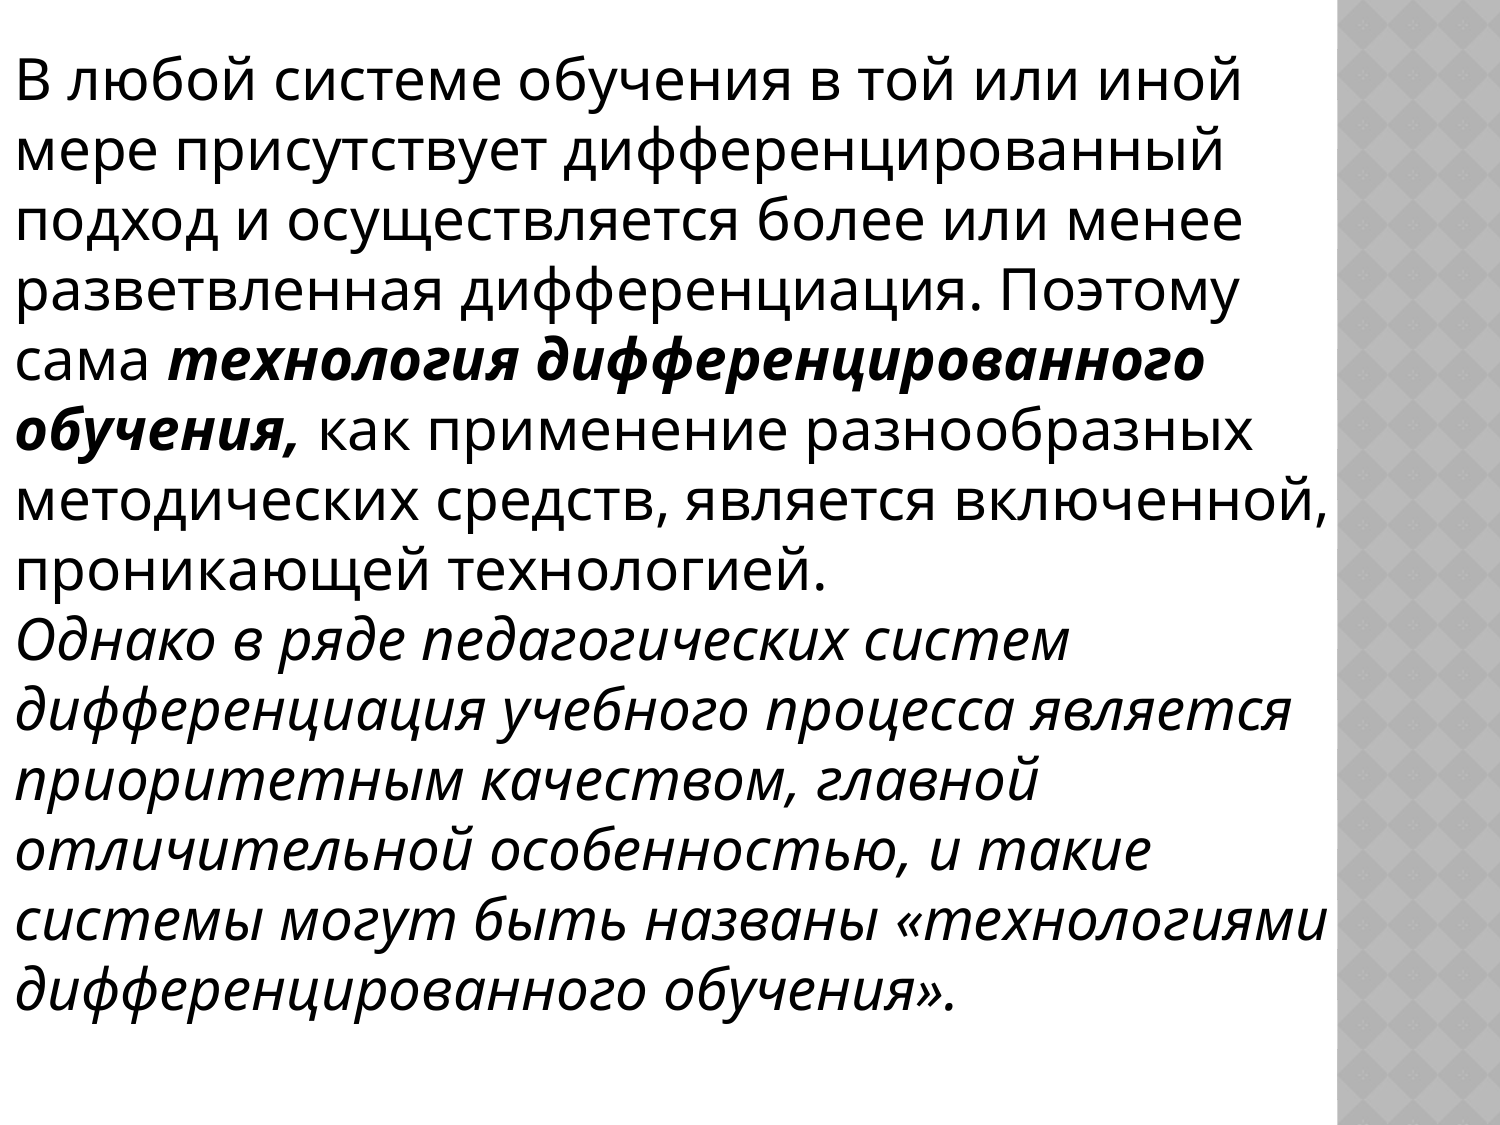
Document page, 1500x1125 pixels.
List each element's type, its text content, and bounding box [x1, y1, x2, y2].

text_box В любой системе обучения в той или иной мере присутствует дифференцированный подход и осуществляется более или менее разветвленная дифференциация. Поэтому сама технология дифференцированного обучения, как применение разнообразных методических средств, является включенной, проникающей технологией. Однако в ряде педагогических систем дифференциация учебного процесса является приоритетным качеством, главной отличительной особенностью, и такие системы могут быть названы «технологиями дифференцированного обучения». [0, 35, 1360, 1030]
